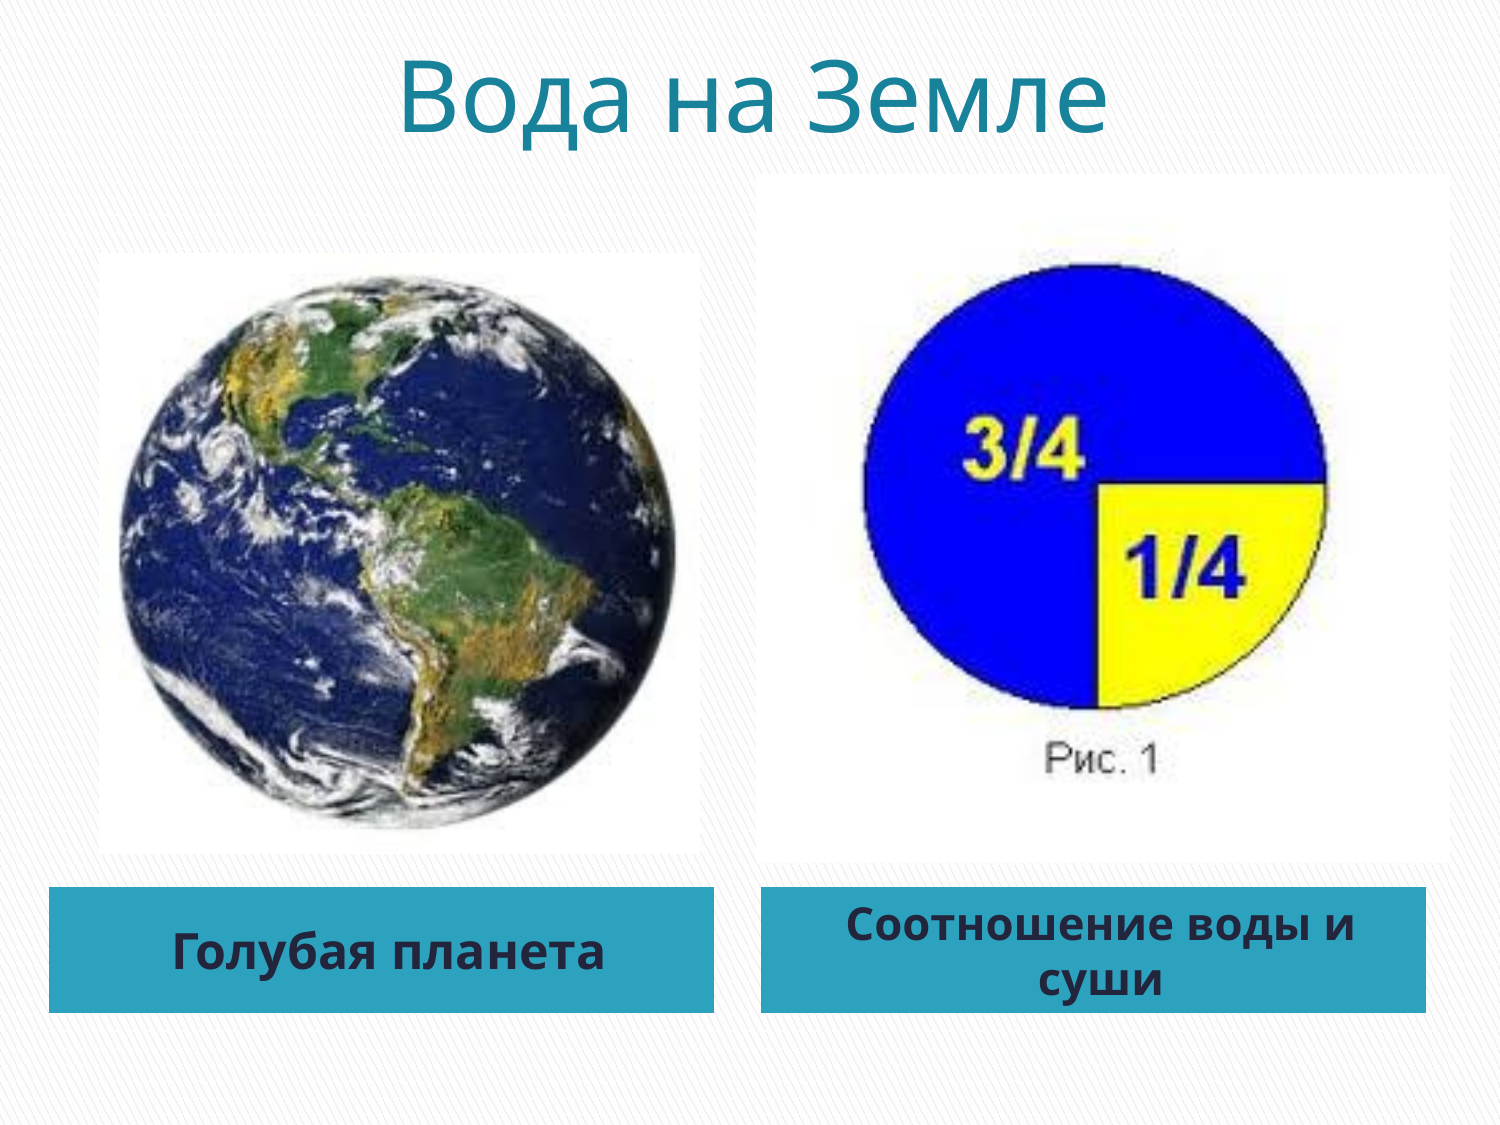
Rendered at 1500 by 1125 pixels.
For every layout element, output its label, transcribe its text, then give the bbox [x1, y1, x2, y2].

list Голубая планета [49, 887, 714, 1013]
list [99, 253, 701, 855]
list Соотношение воды и суши [761, 887, 1426, 1013]
text_box Вода на Земле [381, 24, 1127, 160]
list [756, 174, 1451, 863]
